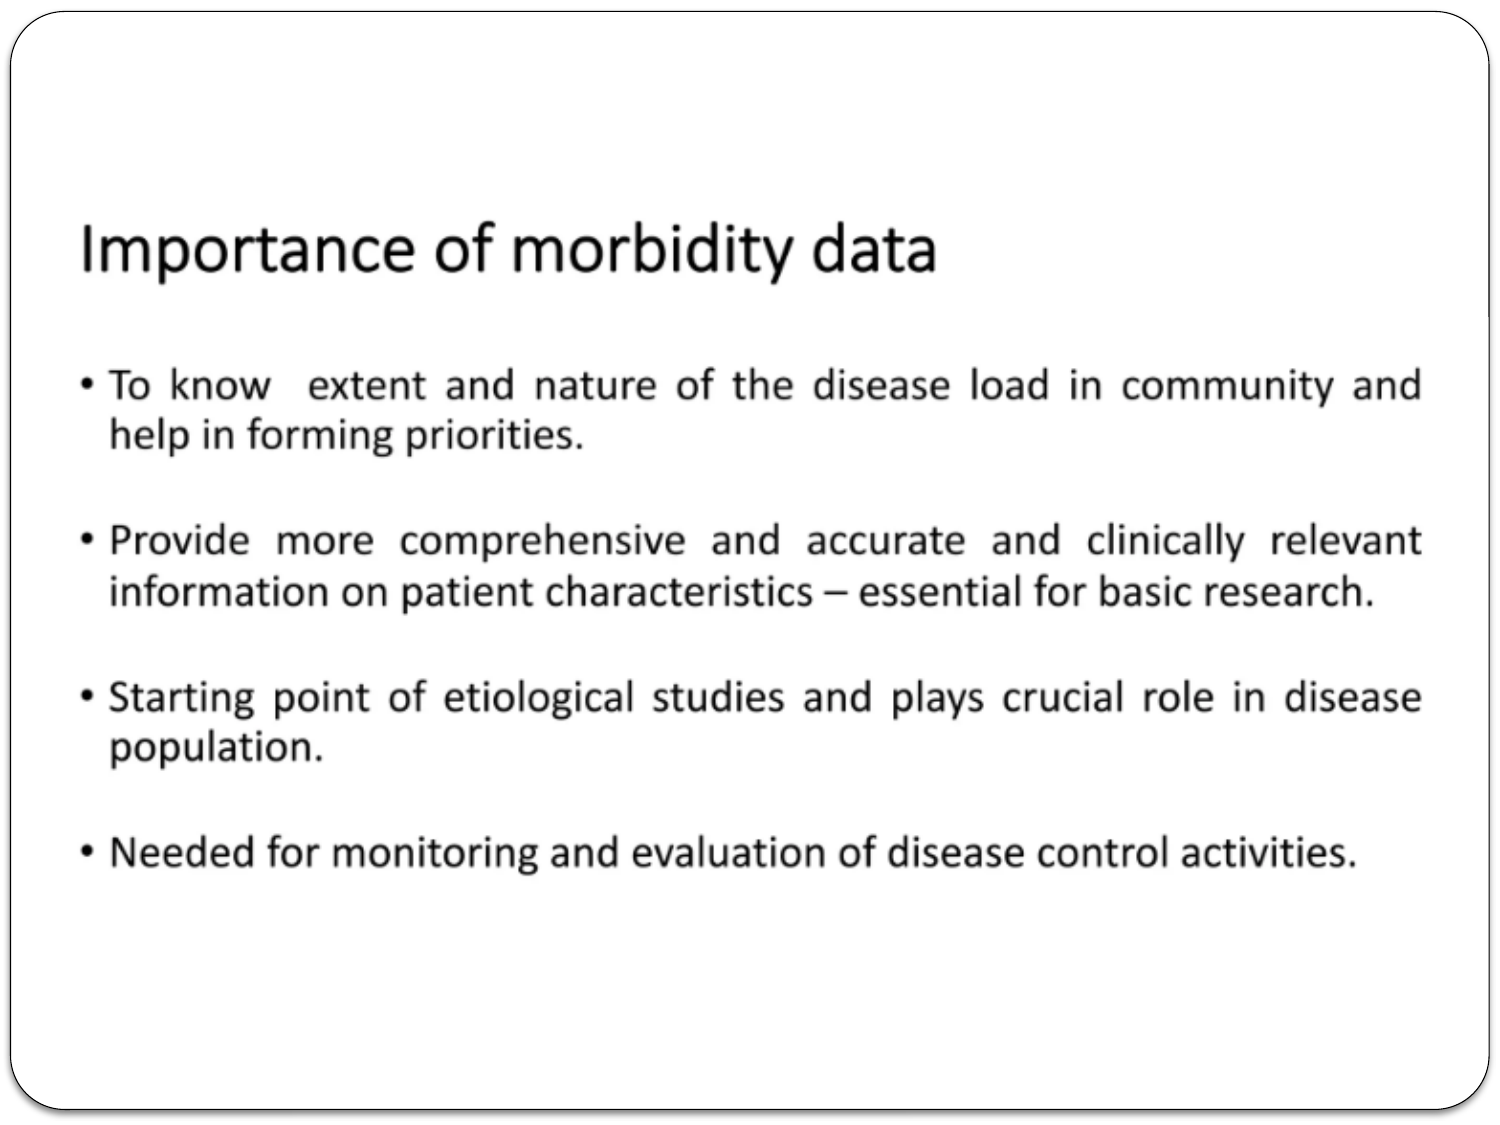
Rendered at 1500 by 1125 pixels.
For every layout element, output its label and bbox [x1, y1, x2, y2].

picture [74, 212, 1445, 903]
